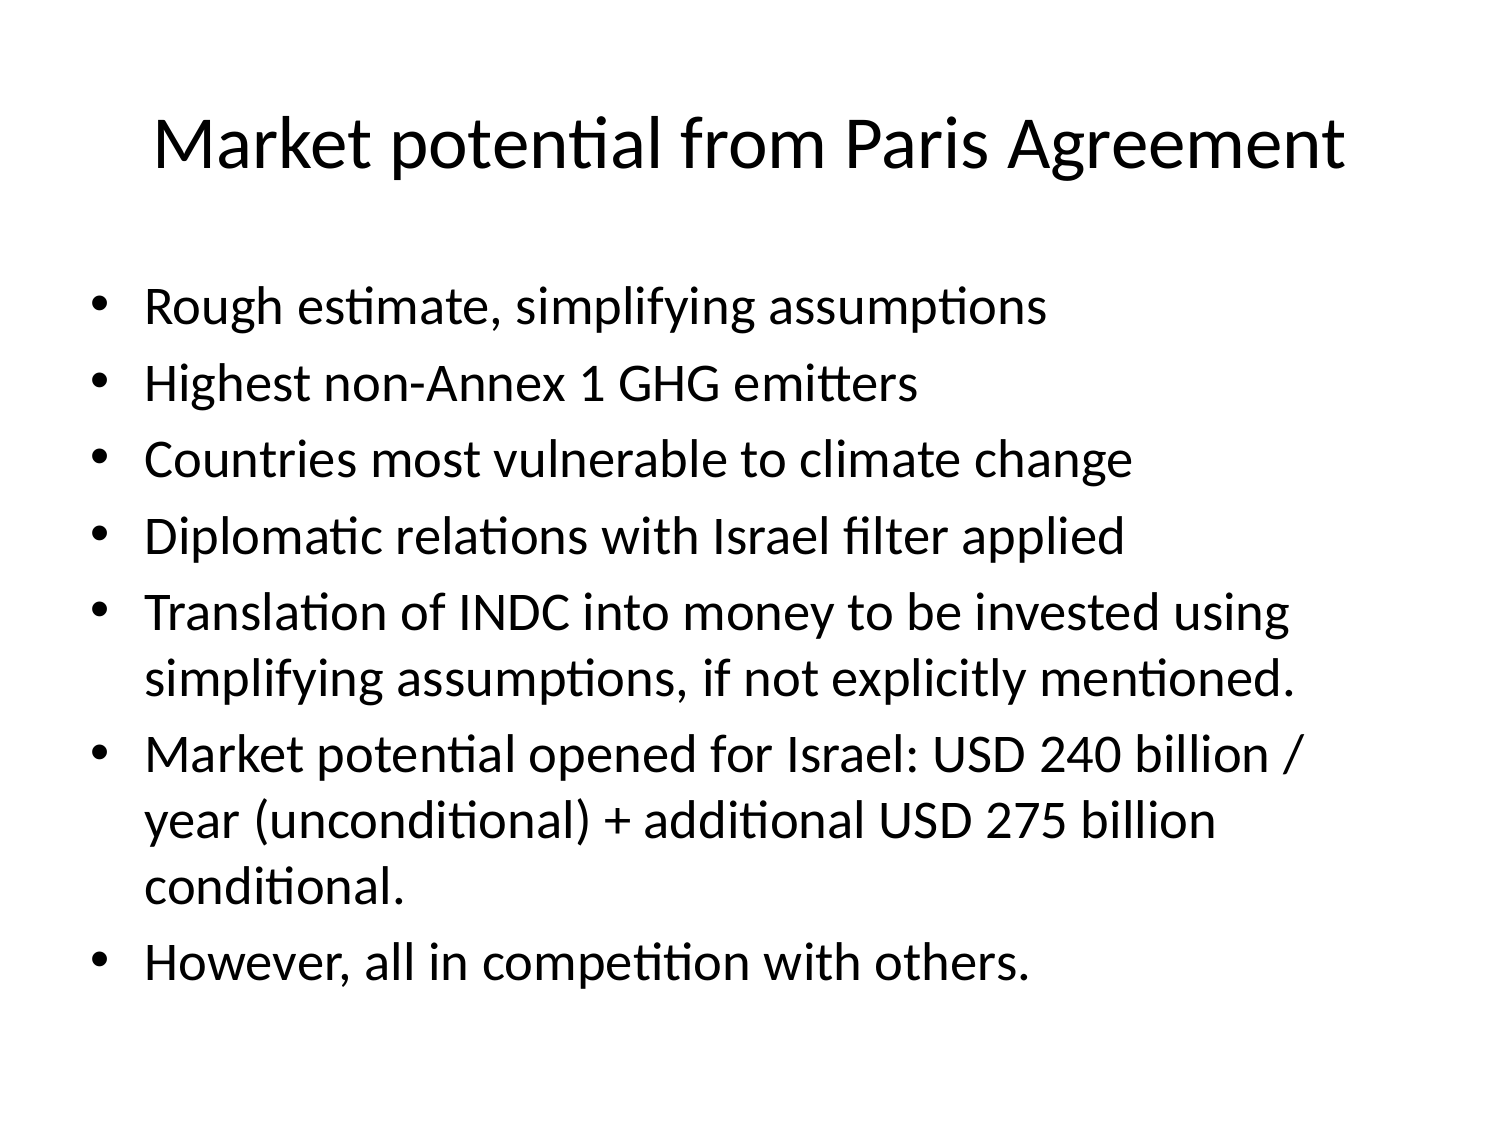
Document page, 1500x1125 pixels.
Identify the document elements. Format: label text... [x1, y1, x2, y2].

title Market potential from Paris Agreement [75, 45, 1425, 233]
list Rough estimate, simplifying assumptions Highest non-Annex 1 GHG emitters Countries most vulnerable to climate change Diplomatic relations with Israel filter applied Translation of INDC into money to be invested using simplifying assumptions, if not explicitly mentioned. Market potential opened for Israel: USD 240 billion / year (unconditional) + additional USD 275 billion conditional. However, all in competition with others. [75, 262, 1425, 1005]
